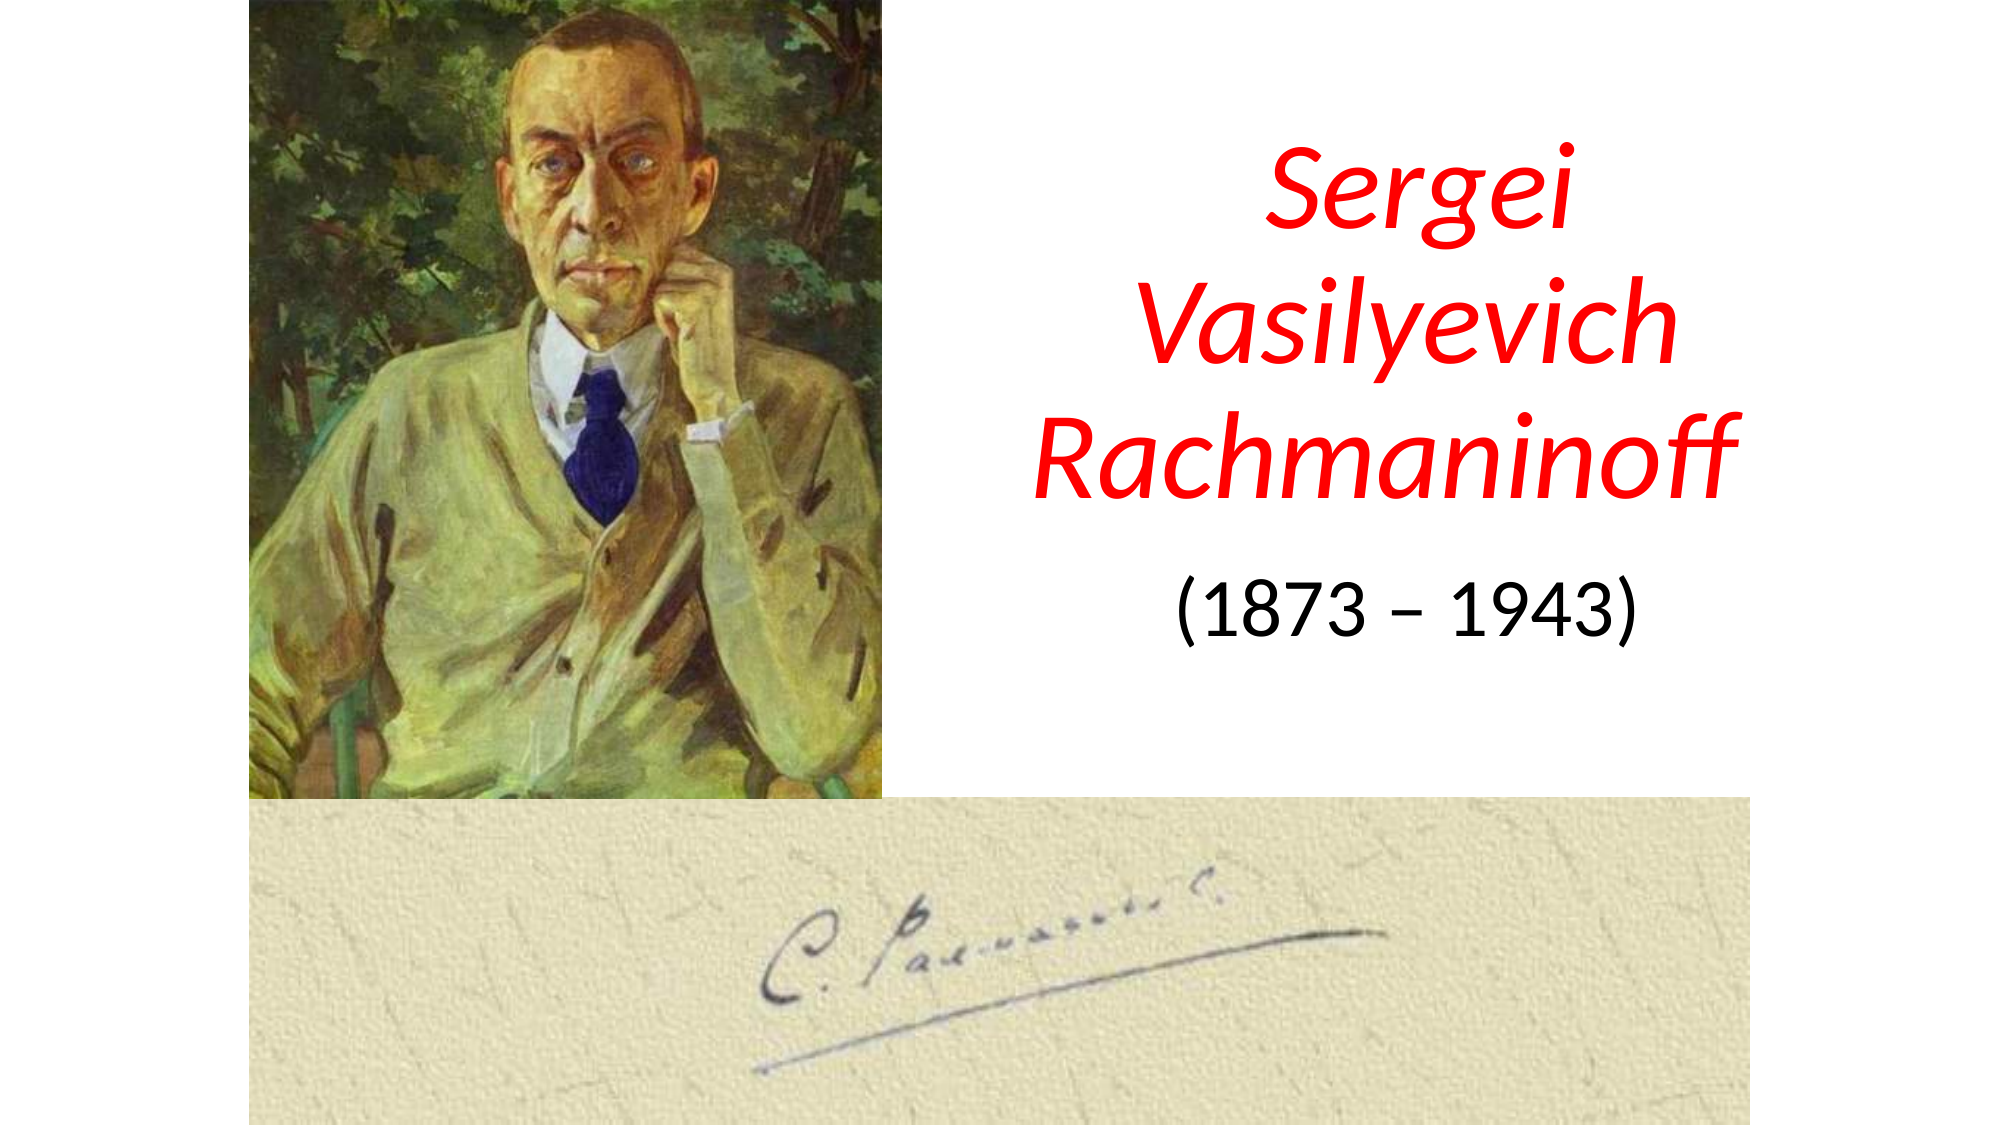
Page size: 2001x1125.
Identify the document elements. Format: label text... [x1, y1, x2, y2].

picture [249, 0, 1750, 1125]
text_box (1873 – 1943) [1158, 545, 1656, 661]
title Sergei Vasilyevich Rachmaninoff [958, 54, 1857, 705]
